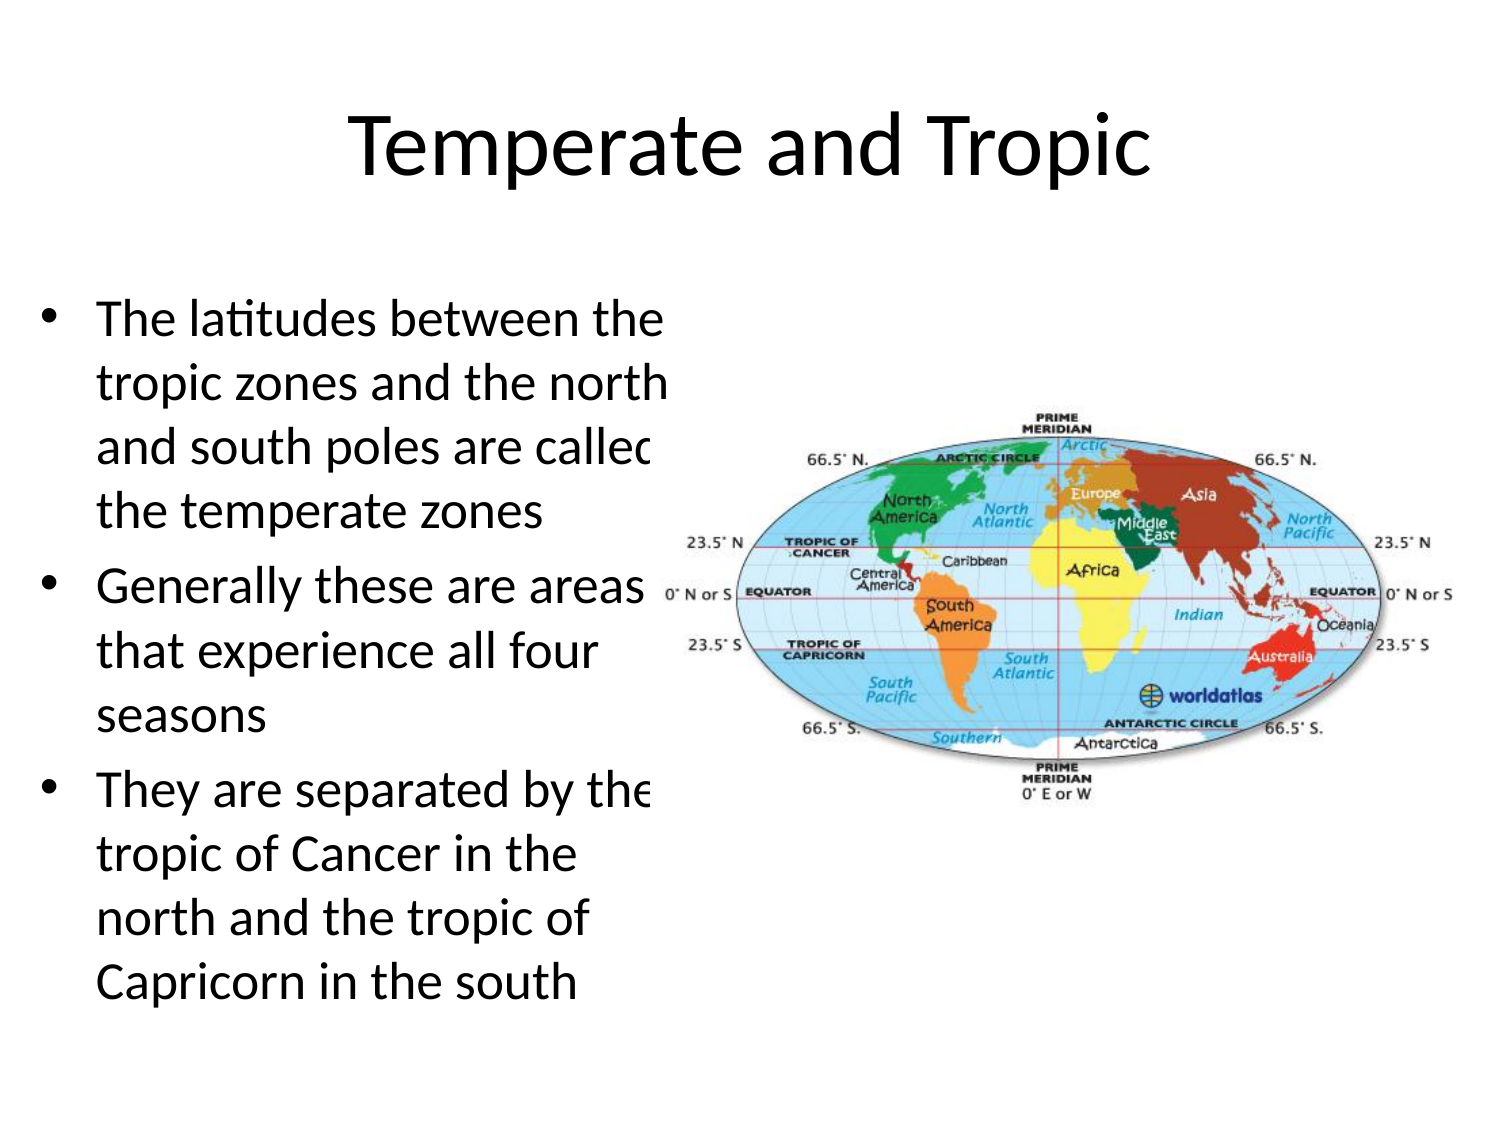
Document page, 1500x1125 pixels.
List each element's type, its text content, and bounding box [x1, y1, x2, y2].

picture [649, 399, 1456, 812]
title Temperate and Tropic [75, 45, 1425, 233]
list The latitudes between the tropic zones and the north and south poles are called the temperate zones Generally these are areas that experience all four seasons They are separated by the tropic of Cancer in the north and the tropic of Capricorn in the south [24, 275, 688, 1088]
